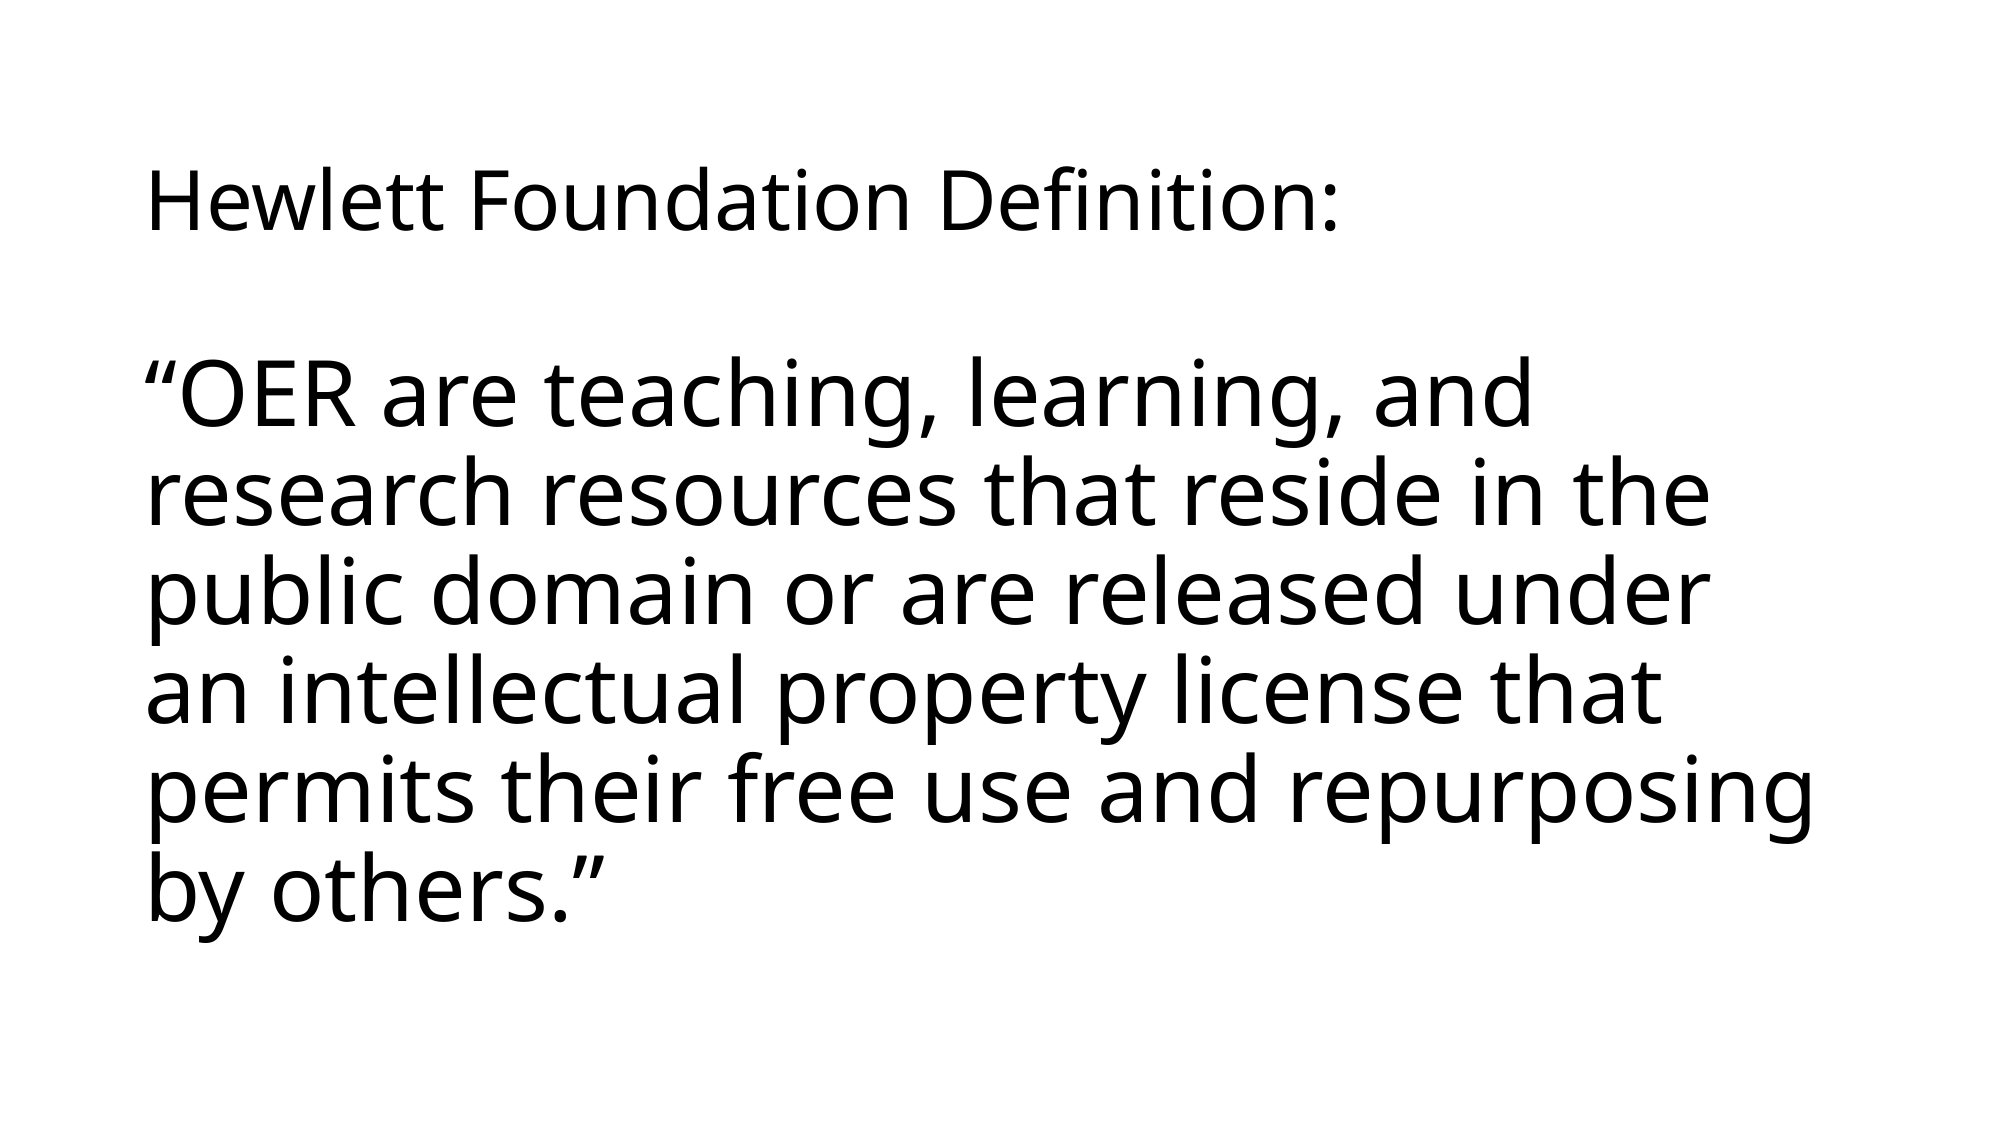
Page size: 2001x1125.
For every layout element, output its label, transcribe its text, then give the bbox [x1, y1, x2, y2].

title Hewlett Foundation Definition: “OER are teaching, learning, and research resources that reside in the public domain or are released under an intellectual property license that permits their free use and repurposing by others.” [129, 63, 1855, 1037]
